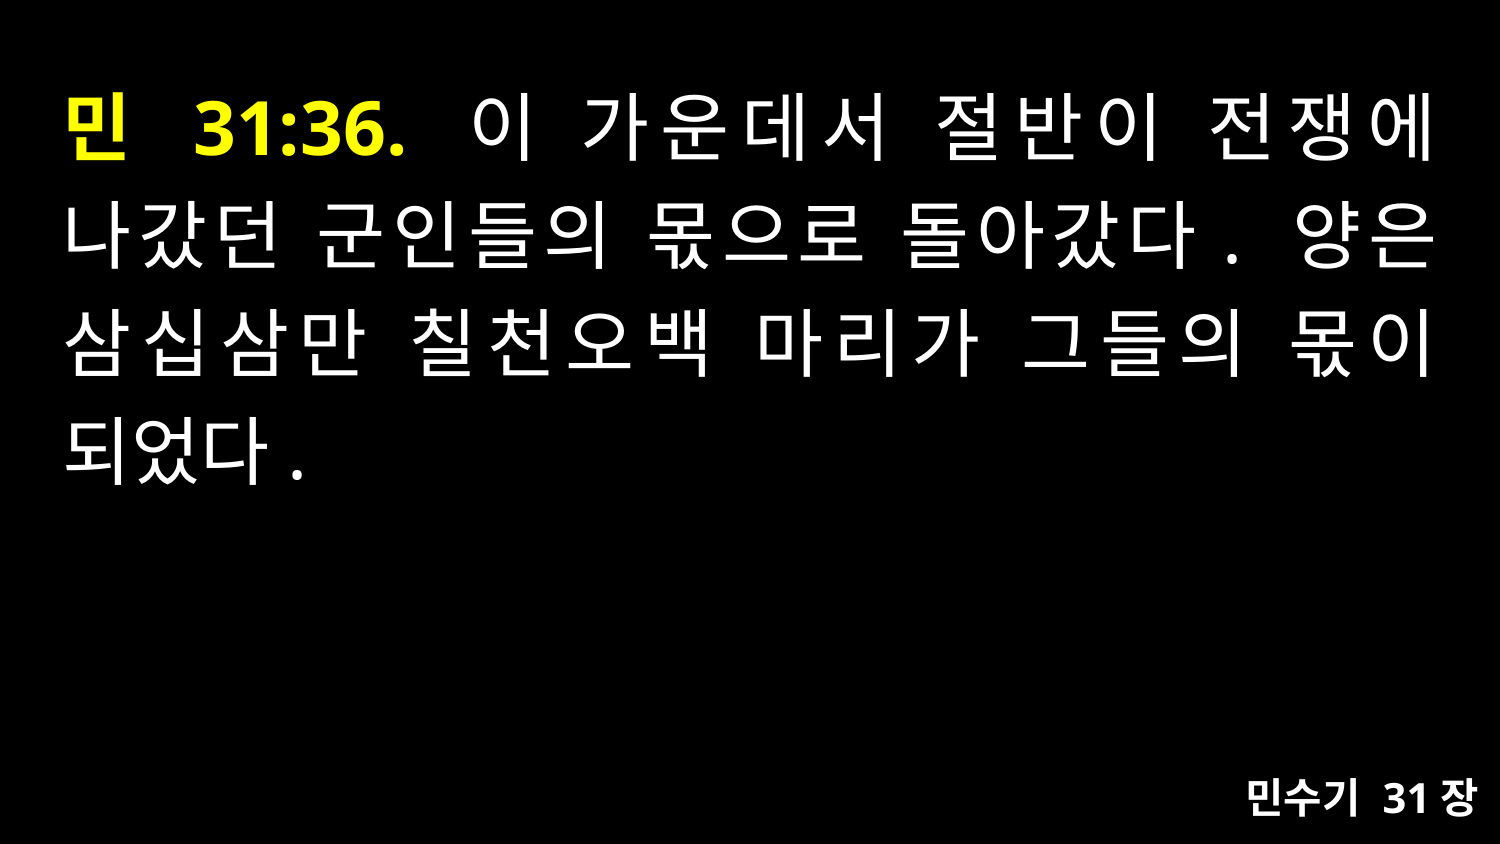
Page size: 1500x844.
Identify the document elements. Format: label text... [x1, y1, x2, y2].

subtitle 민수기 31장 [916, 770, 1500, 844]
title 민 31:36. 이 가운데서 절반이 전쟁에 나갔던 군인들의 몫으로 돌아갔다. 양은 삼십삼만 칠천오백 마리가 그들의 몫이 되었다. [0, 0, 1500, 844]
